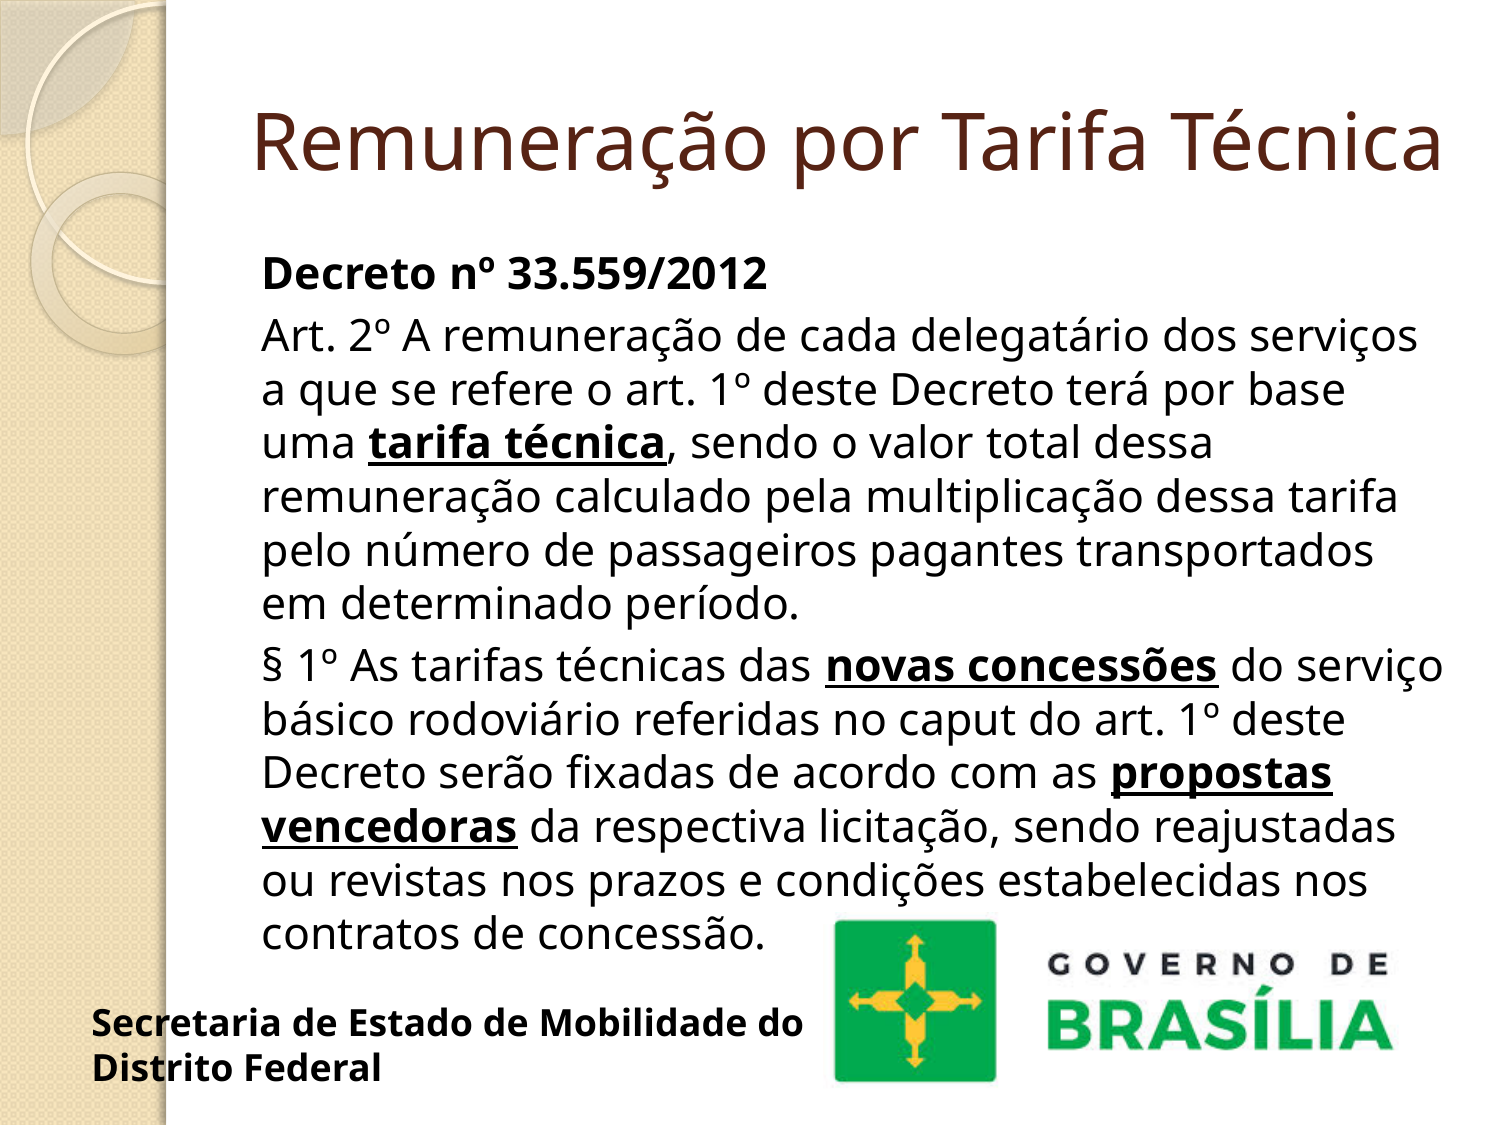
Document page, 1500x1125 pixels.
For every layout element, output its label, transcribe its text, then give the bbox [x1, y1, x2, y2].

list Decreto nº 33.559/2012 Art. 2º A remuneração de cada delegatário dos serviços a que se refere o art. 1º deste Decreto terá por base uma tarifa técnica, sendo o valor total dessa remuneração calculado pela multiplicação dessa tarifa pelo número de passageiros pagantes transportados em determinado período. § 1º As tarifas técnicas das novas concessões do serviço básico rodoviário referidas no caput do art. 1º deste Decreto serão fixadas de acordo com as propostas vencedoras da respectiva licitação, sendo reajustadas ou revistas nos prazos e condições estabelecidas nos contratos de concessão. [235, 237, 1466, 976]
picture [823, 976, 1424, 1118]
title Remuneração por Tarifa Técnica [235, 45, 1466, 233]
